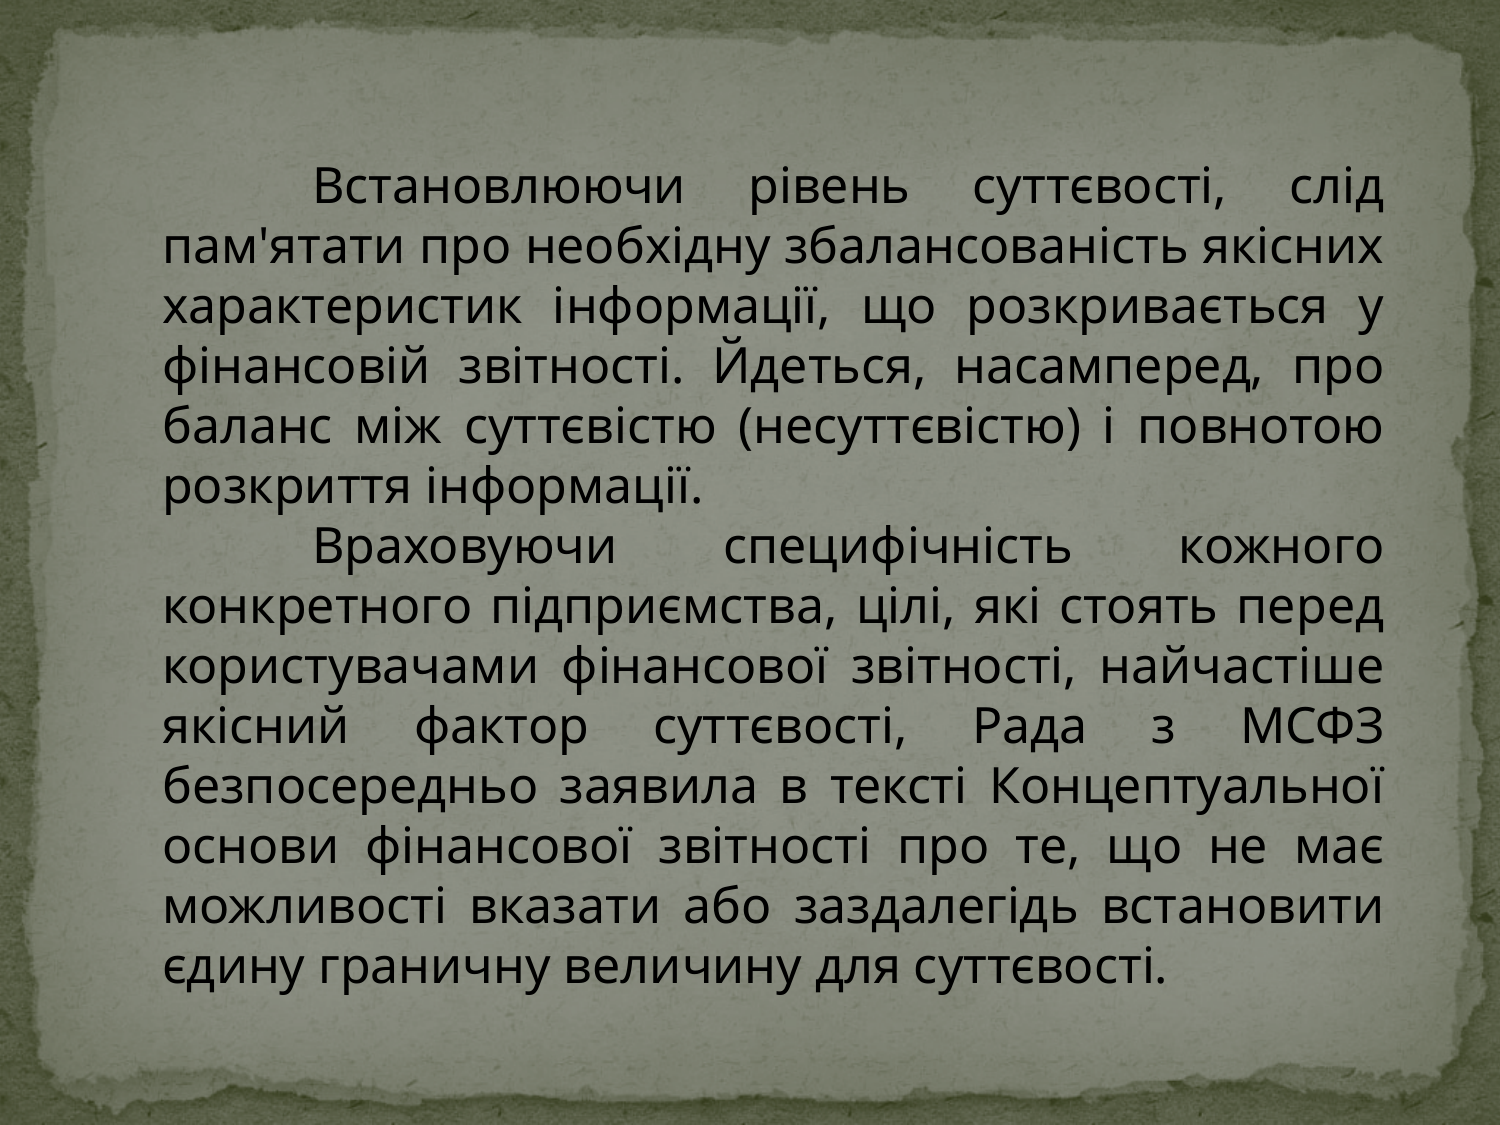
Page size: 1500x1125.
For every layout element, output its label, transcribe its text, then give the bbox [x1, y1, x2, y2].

text_box Встановлюючи рівень суттєвості, слід пам'ятати про необхідну збалансованість якісних характеристик інформації, що розкривається у фінансовій звітності. Йдеться, насамперед, про баланс між суттєвістю (несуттєвістю) і повнотою розкриття інформації. Враховуючи специфічність кожного конкретного підприємства, цілі, які стоять перед користувачами фінансової звітності, найчастіше якісний фактор суттєвості, Рада з МСФЗ безпосередньо заявила в тексті Концептуальної основи фінансової звітності про те, що не має можливості вказати або заздалегідь встановити єдину граничну величину для суттєвості. [147, 145, 1400, 1001]
